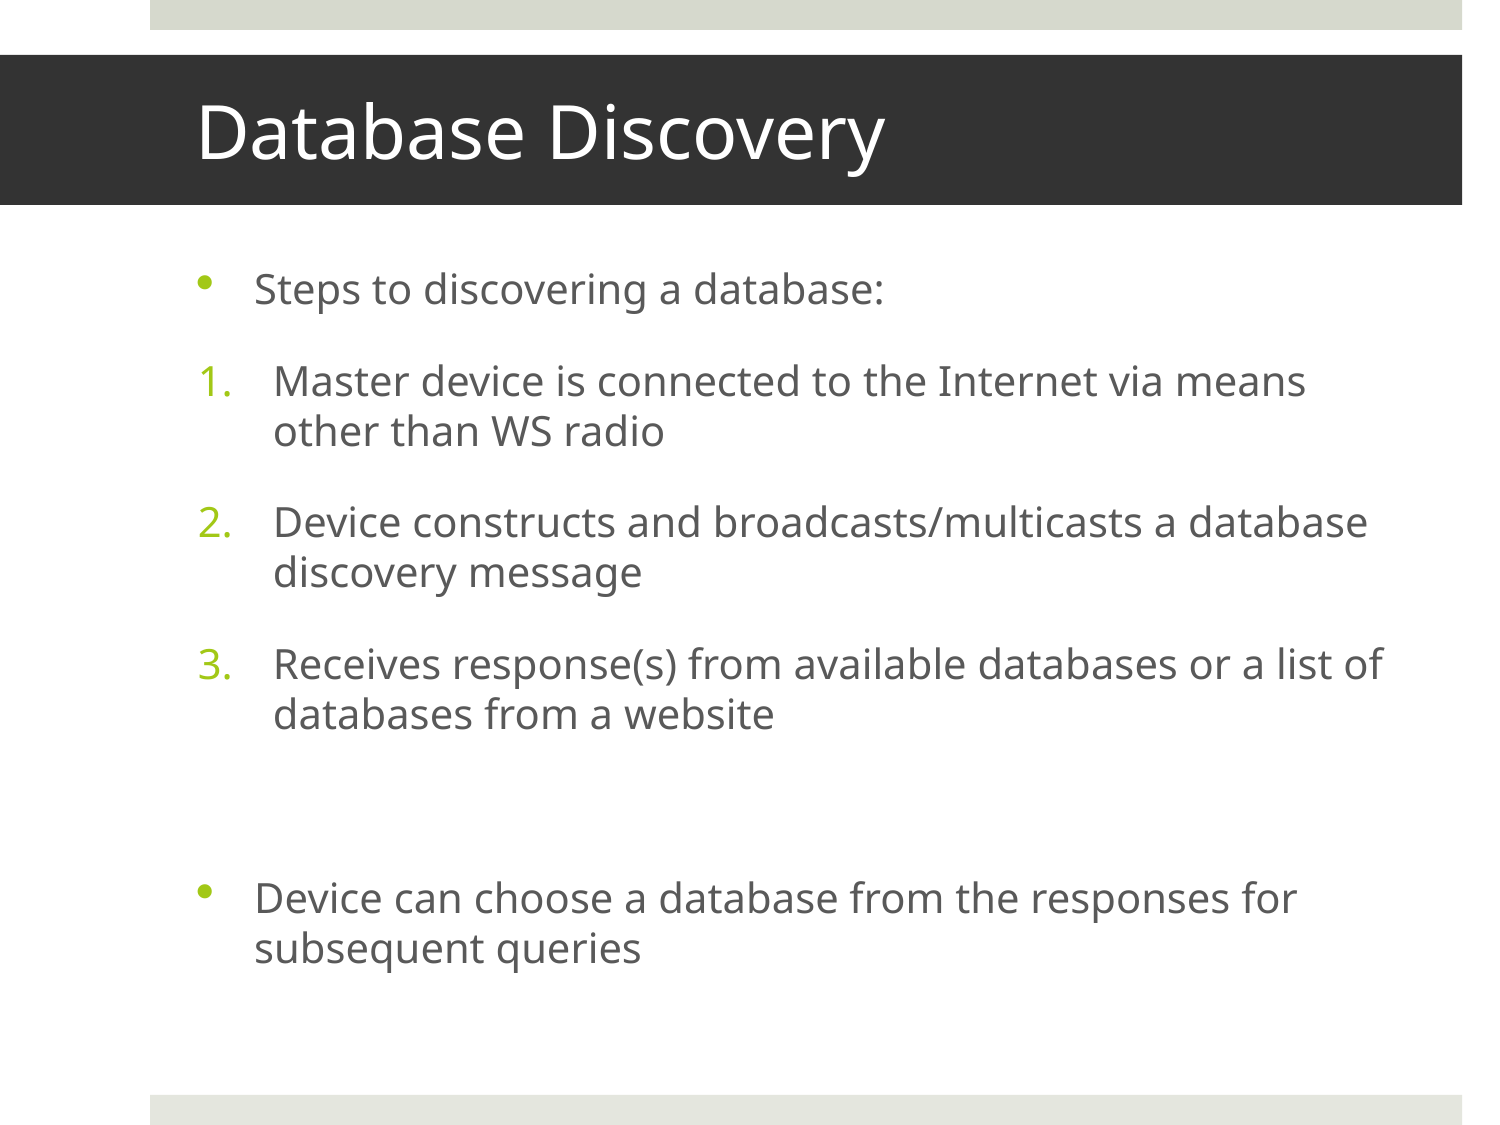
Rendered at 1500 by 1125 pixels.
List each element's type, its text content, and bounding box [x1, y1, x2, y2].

list Steps to discovering a database: Master device is connected to the Internet via means other than WS radio Device constructs and broadcasts/multicasts a database discovery message Receives response(s) from available databases or a list of databases from a website Device can choose a database from the responses for subsequent queries [182, 255, 1432, 1028]
title Database Discovery [0, 54, 1463, 205]
